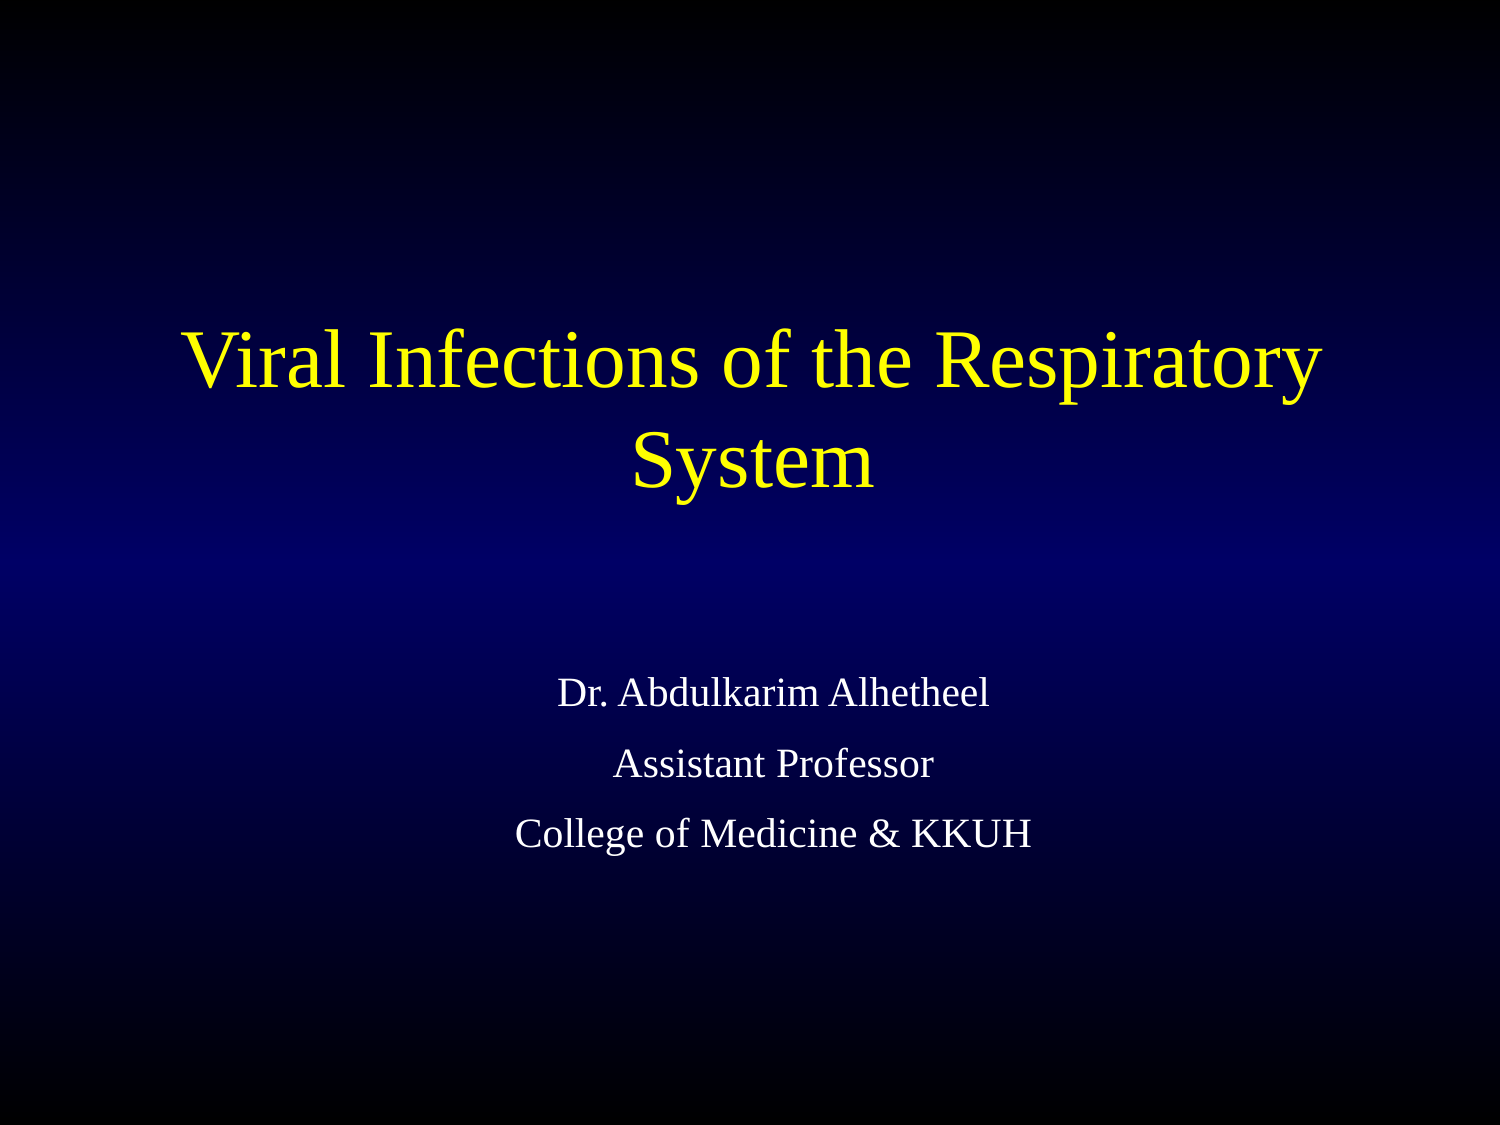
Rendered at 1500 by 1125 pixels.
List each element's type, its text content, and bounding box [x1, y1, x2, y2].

text_box Dr. Abdulkarim Alhetheel Assistant Professor College of Medicine & KKUH [348, 657, 1199, 864]
text_box Viral Infections of the Respiratory System [135, 278, 1370, 529]
